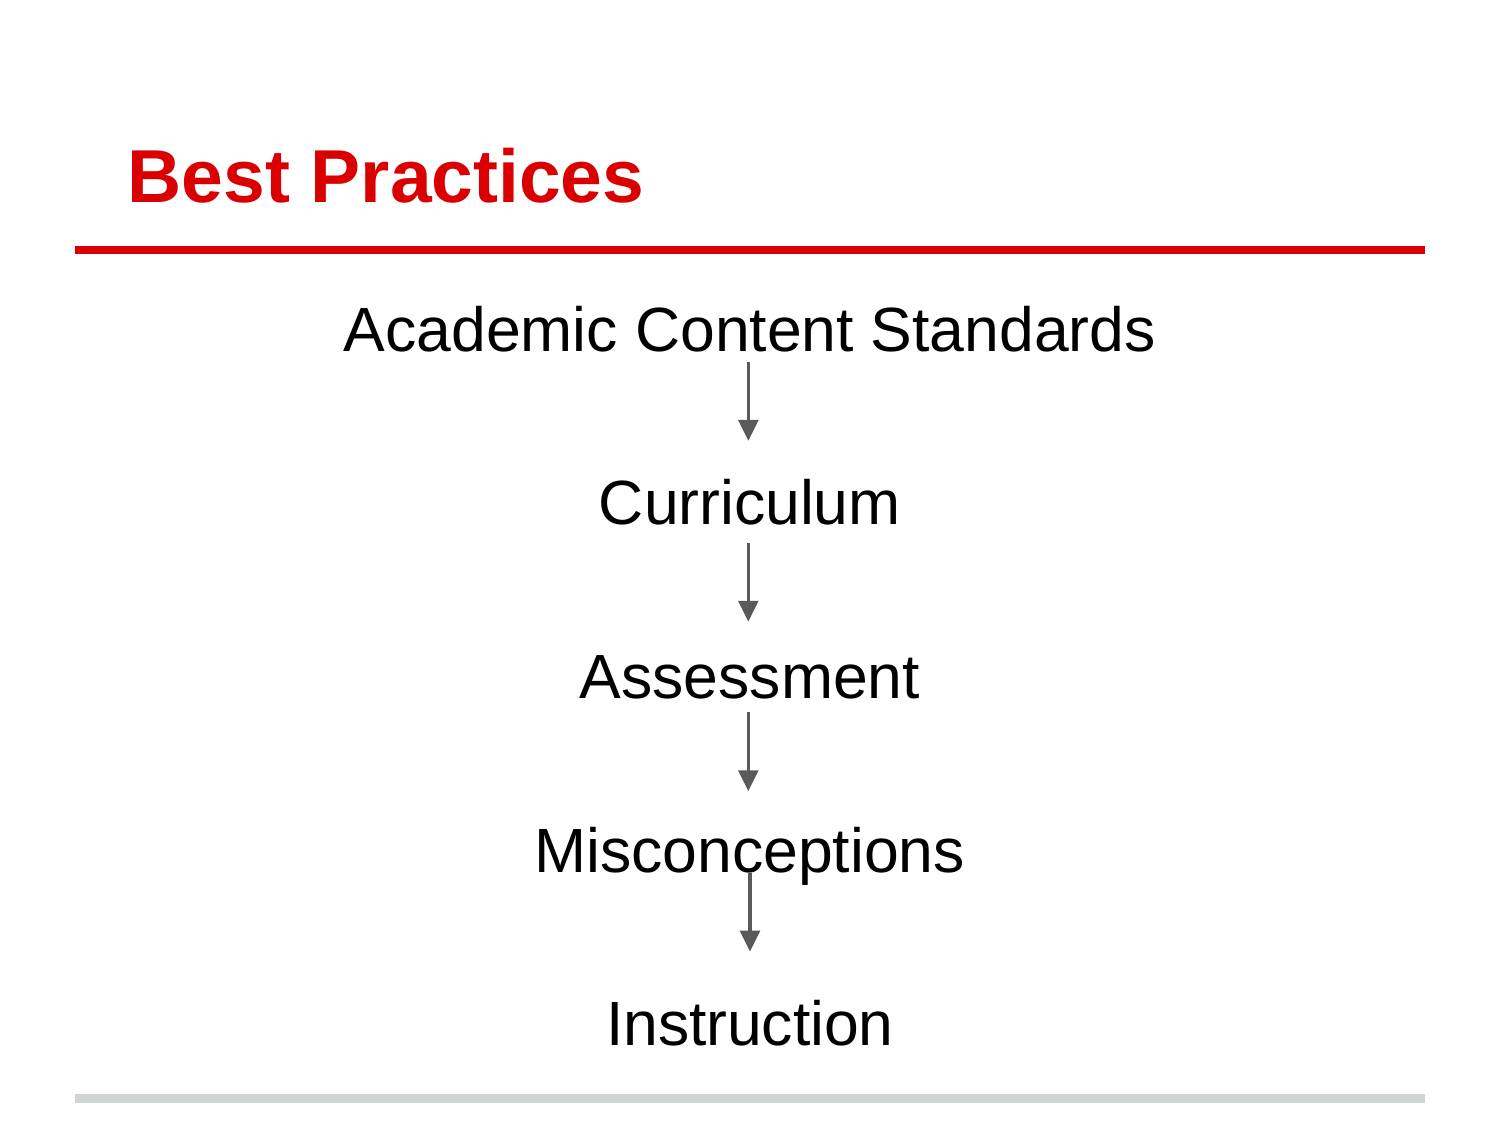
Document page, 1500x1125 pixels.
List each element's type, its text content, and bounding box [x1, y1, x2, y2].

list Academic Content Standards Curriculum Assessment Misconceptions Instruction [75, 262, 1425, 1078]
title Best Practices [75, 45, 1425, 233]
